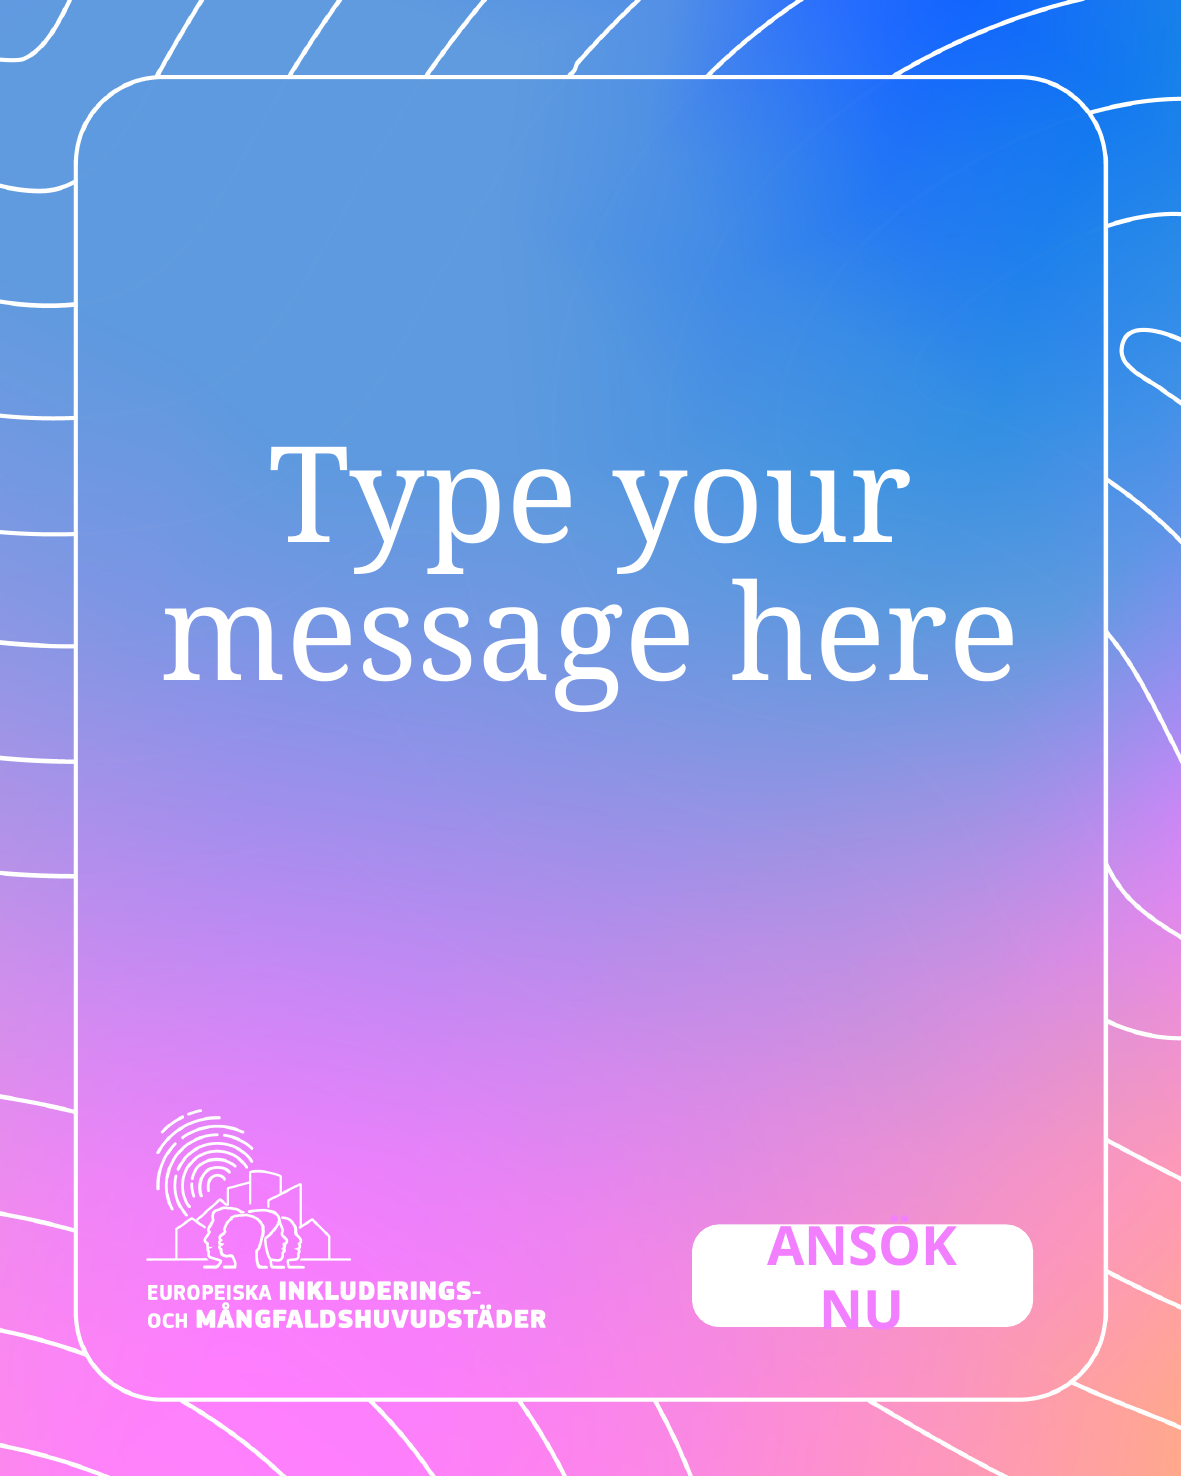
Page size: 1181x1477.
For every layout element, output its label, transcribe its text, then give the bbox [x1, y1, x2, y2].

title Type your message here [88, 161, 1093, 977]
picture [0, 0, 1181, 1476]
text_box ANSÖK NU [706, 1238, 1020, 1313]
